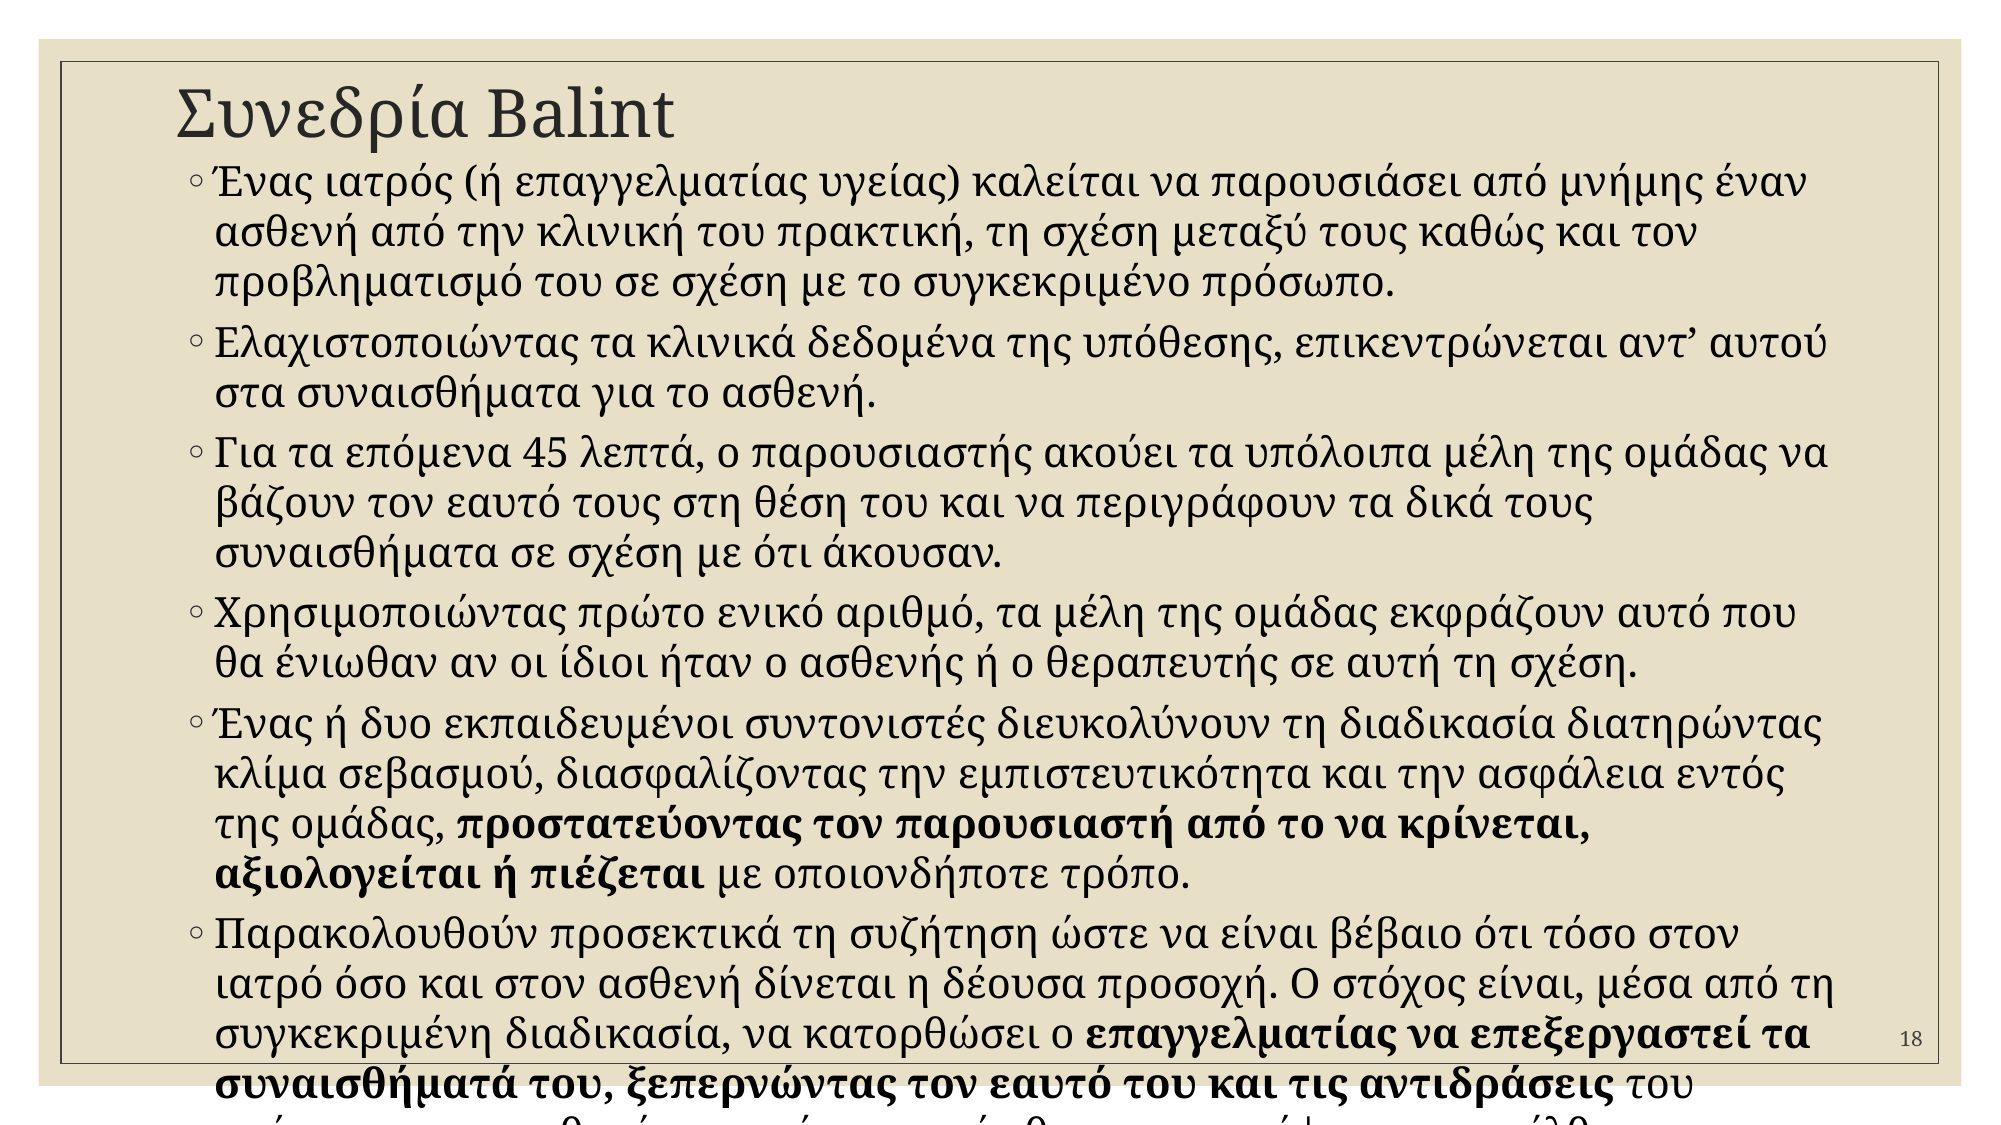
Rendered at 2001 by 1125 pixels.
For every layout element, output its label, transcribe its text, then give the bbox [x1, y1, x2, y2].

list Ένας ιατρός (ή επαγγελματίας υγείας) καλείται να παρουσιάσει από μνήμης έναν ασθενή από την κλινική του πρακτική, τη σχέση μεταξύ τους καθώς και τον προβληματισμό του σε σχέση με το συγκεκριμένο πρόσωπο. Ελαχιστοποιώντας τα κλινικά δεδομένα της υπόθεσης, επικεντρώνεται αντ’ αυτού στα συναισθήματα για το ασθενή. Για τα επόμενα 45 λεπτά, ο παρουσιαστής ακούει τα υπόλοιπα μέλη της ομάδας να βάζουν τον εαυτό τους στη θέση του και να περιγράφουν τα δικά τους συναισθήματα σε σχέση με ότι άκουσαν. Χρησιμοποιώντας πρώτο ενικό αριθμό, τα μέλη της ομάδας εκφράζουν αυτό που θα ένιωθαν αν οι ίδιοι ήταν ο ασθενής ή ο θεραπευτής σε αυτή τη σχέση. Ένας ή δυο εκπαιδευμένοι συντονιστές διευκολύνουν τη διαδικασία διατηρώντας κλίμα σεβασμού, διασφαλίζοντας την εμπιστευτικότητα και την ασφάλεια εντός της ομάδας, προστατεύοντας τον παρουσιαστή από το να κρίνεται, αξιολογείται ή πιέζεται με οποιονδήποτε τρόπο. Παρακολουθούν προσεκτικά τη συζήτηση ώστε να είναι βέβαιο ότι τόσο στον ιατρό όσο και στον ασθενή δίνεται η δέουσα προσοχή. Ο στόχος είναι, μέσα από τη συγκεκριμένη διαδικασία, να κατορθώσει ο επαγγελματίας να επεξεργαστεί τα συναισθήματά του, ξεπερνώντας τον εαυτό του και τις αντιδράσεις του απέναντι στον ασθενή, γεγονός το οποίο θα του επιτρέψει να επανέλθει πληρέστερα στον επαγγελματικό του ρόλο. [124, 147, 1870, 1074]
slide_number 18 [1697, 1019, 1938, 1062]
title Συνεδρία Balint [161, 83, 1812, 147]
